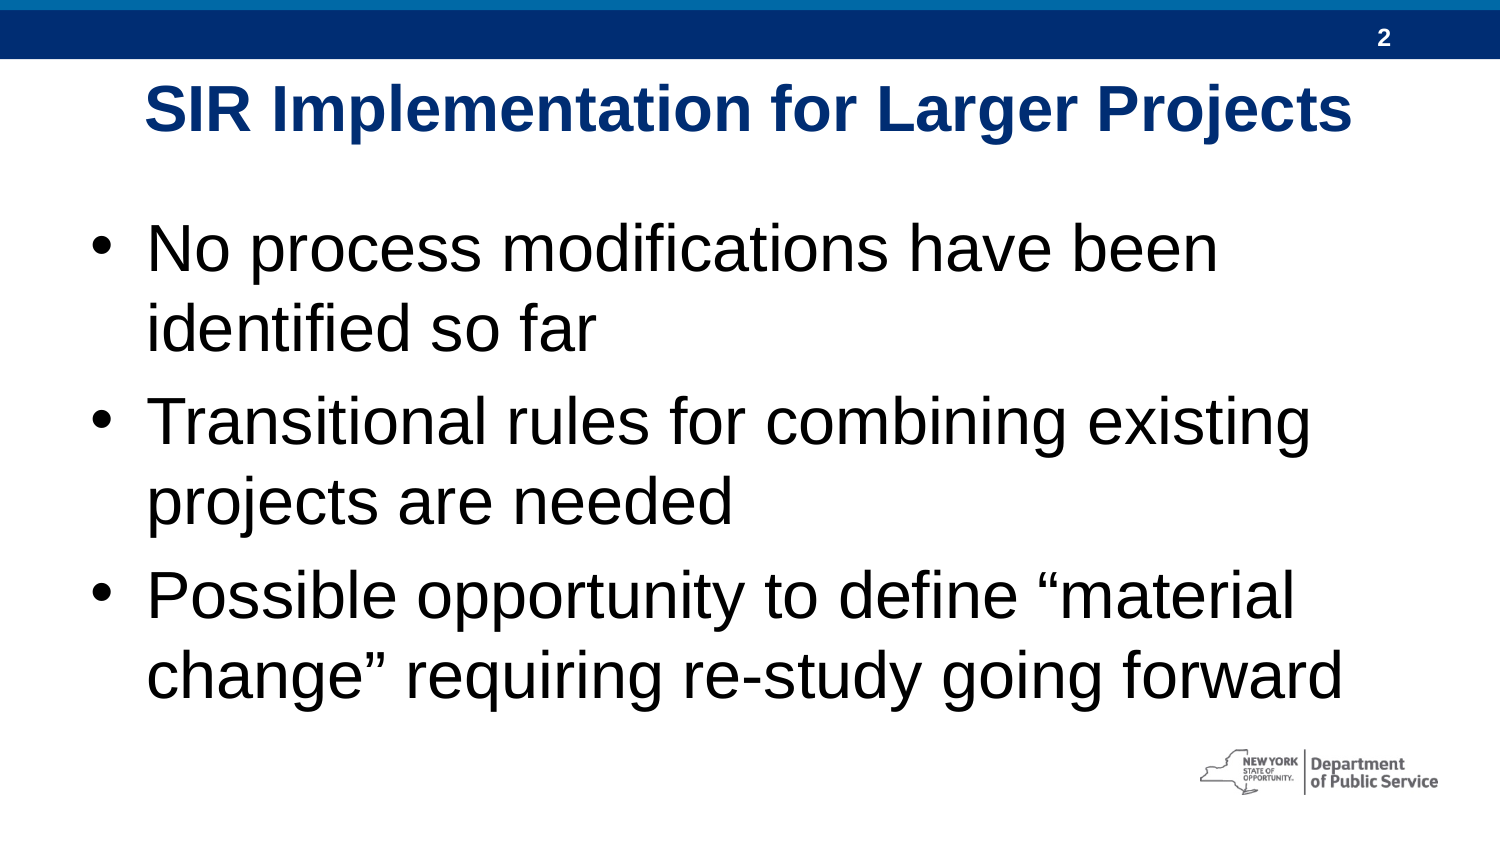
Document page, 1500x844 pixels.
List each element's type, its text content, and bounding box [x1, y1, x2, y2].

title SIR Implementation for Larger Projects [75, 33, 1425, 196]
picture [1200, 749, 1438, 795]
list No process modifications have been identified so far Transitional rules for combining existing projects are needed Possible opportunity to define “material change” requiring re-study going forward [75, 196, 1425, 722]
